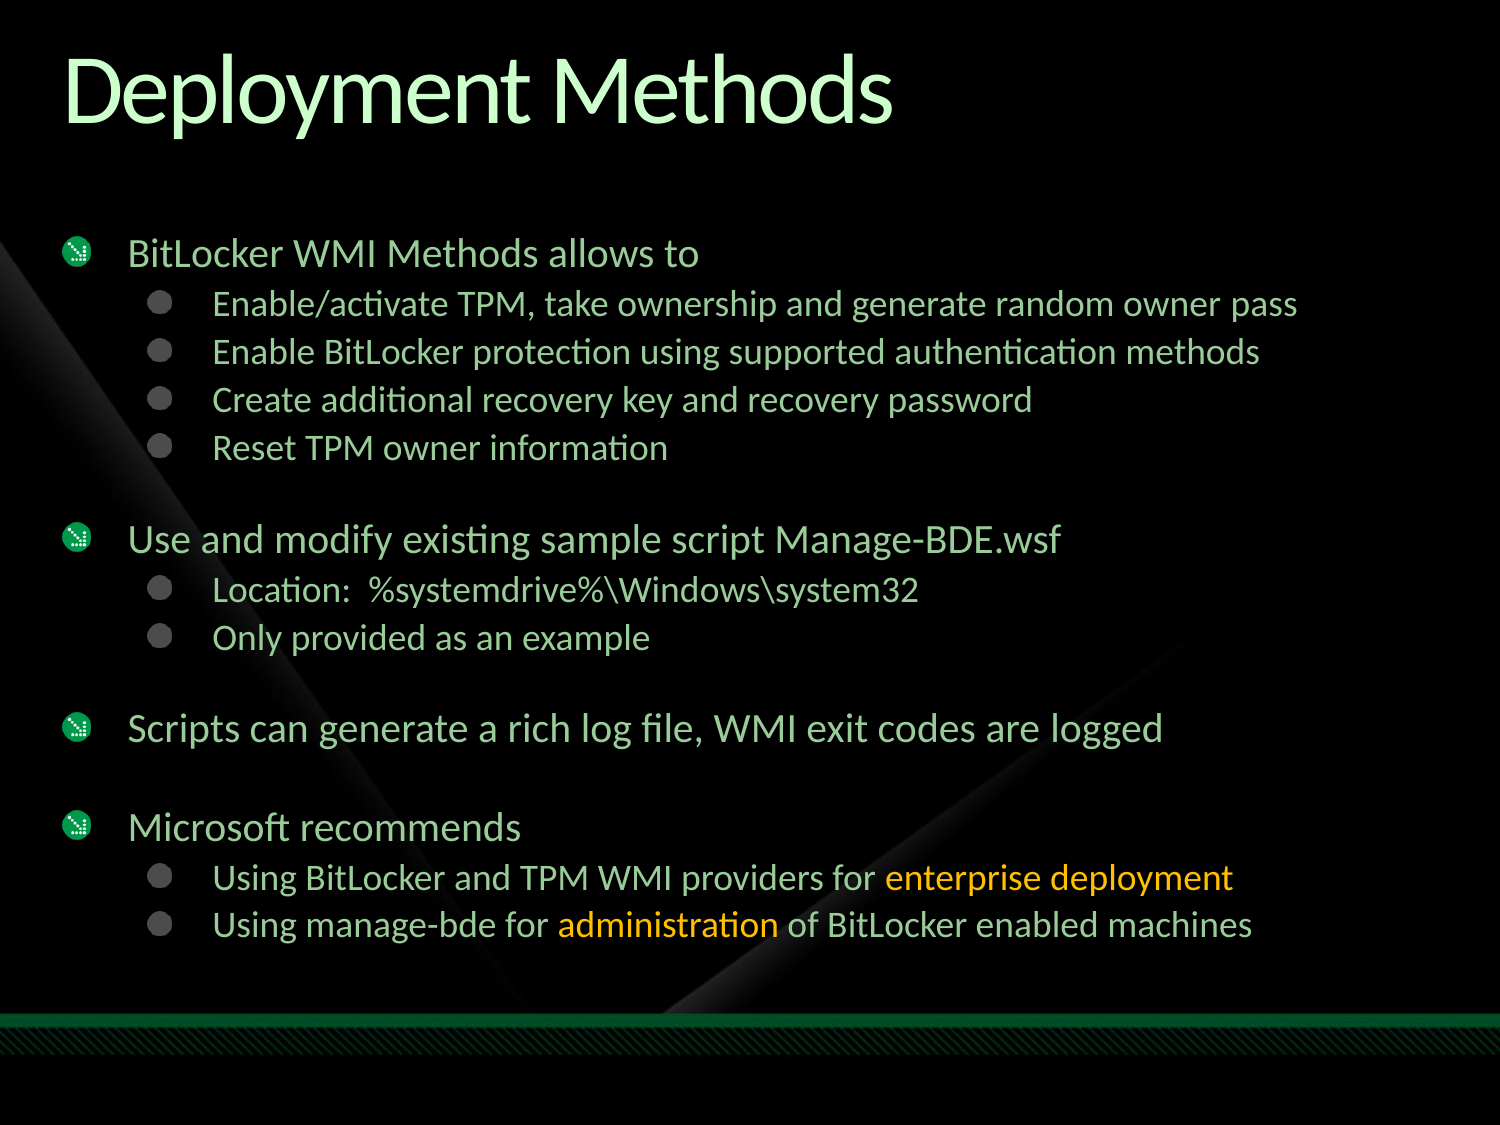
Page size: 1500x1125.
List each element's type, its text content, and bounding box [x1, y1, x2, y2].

list BitLocker WMI Methods allows to Enable/activate TPM, take ownership and generate random owner pass Enable BitLocker protection using supported authentication methods Create additional recovery key and recovery password Reset TPM owner information Use and modify existing sample script Manage-BDE.wsf Location: %systemdrive%\Windows\system32 Only provided as an example Scripts can generate a rich log file, WMI exit codes are logged Microsoft recommends Using BitLocker and TPM WMI providers for enterprise deployment Using manage-bde for administration of BitLocker enabled machines [62, 231, 1438, 595]
picture [0, 0, 1500, 1125]
title Deployment Methods [62, 37, 1438, 147]
